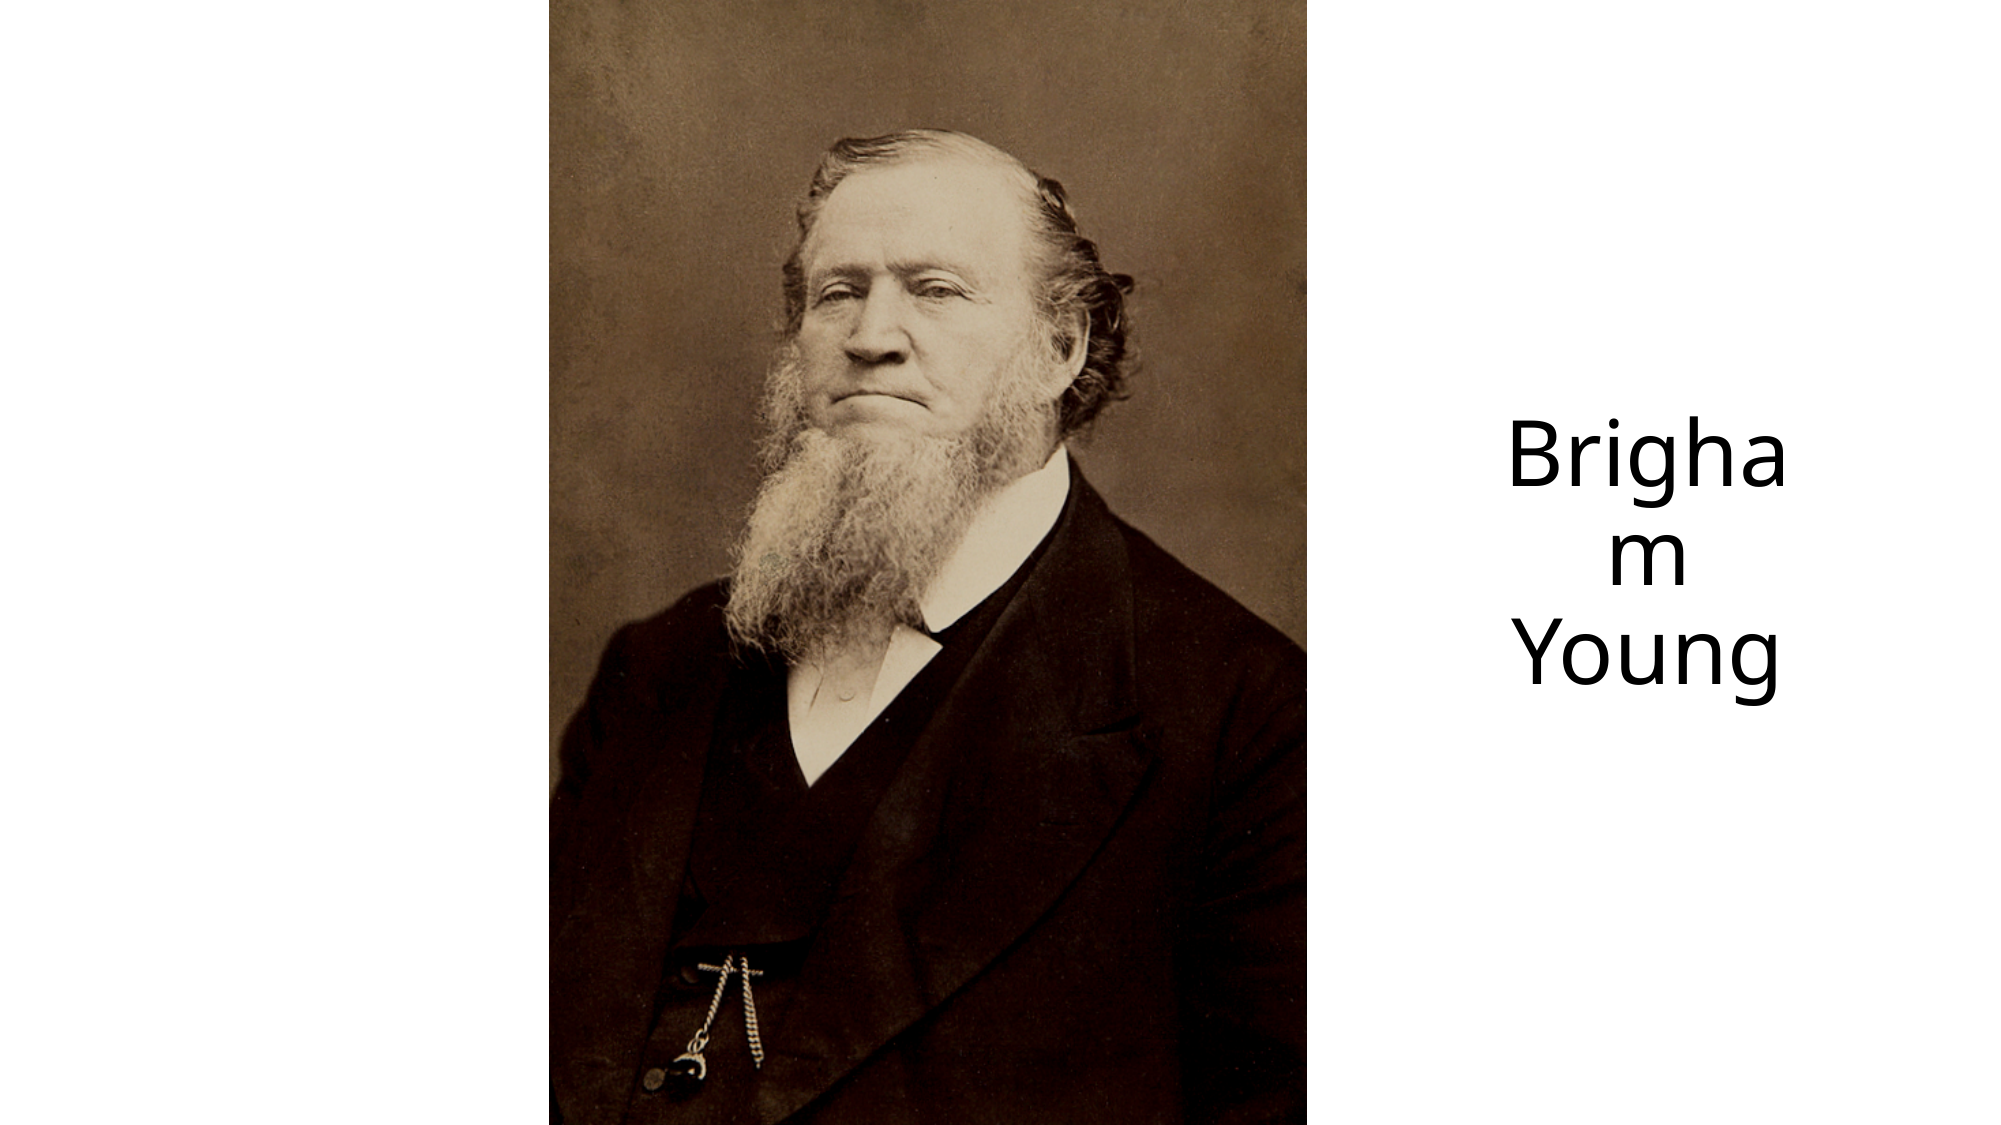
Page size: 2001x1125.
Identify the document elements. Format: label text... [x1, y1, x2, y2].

title Brigham Young [1461, 415, 1835, 697]
picture [549, 0, 1307, 1125]
